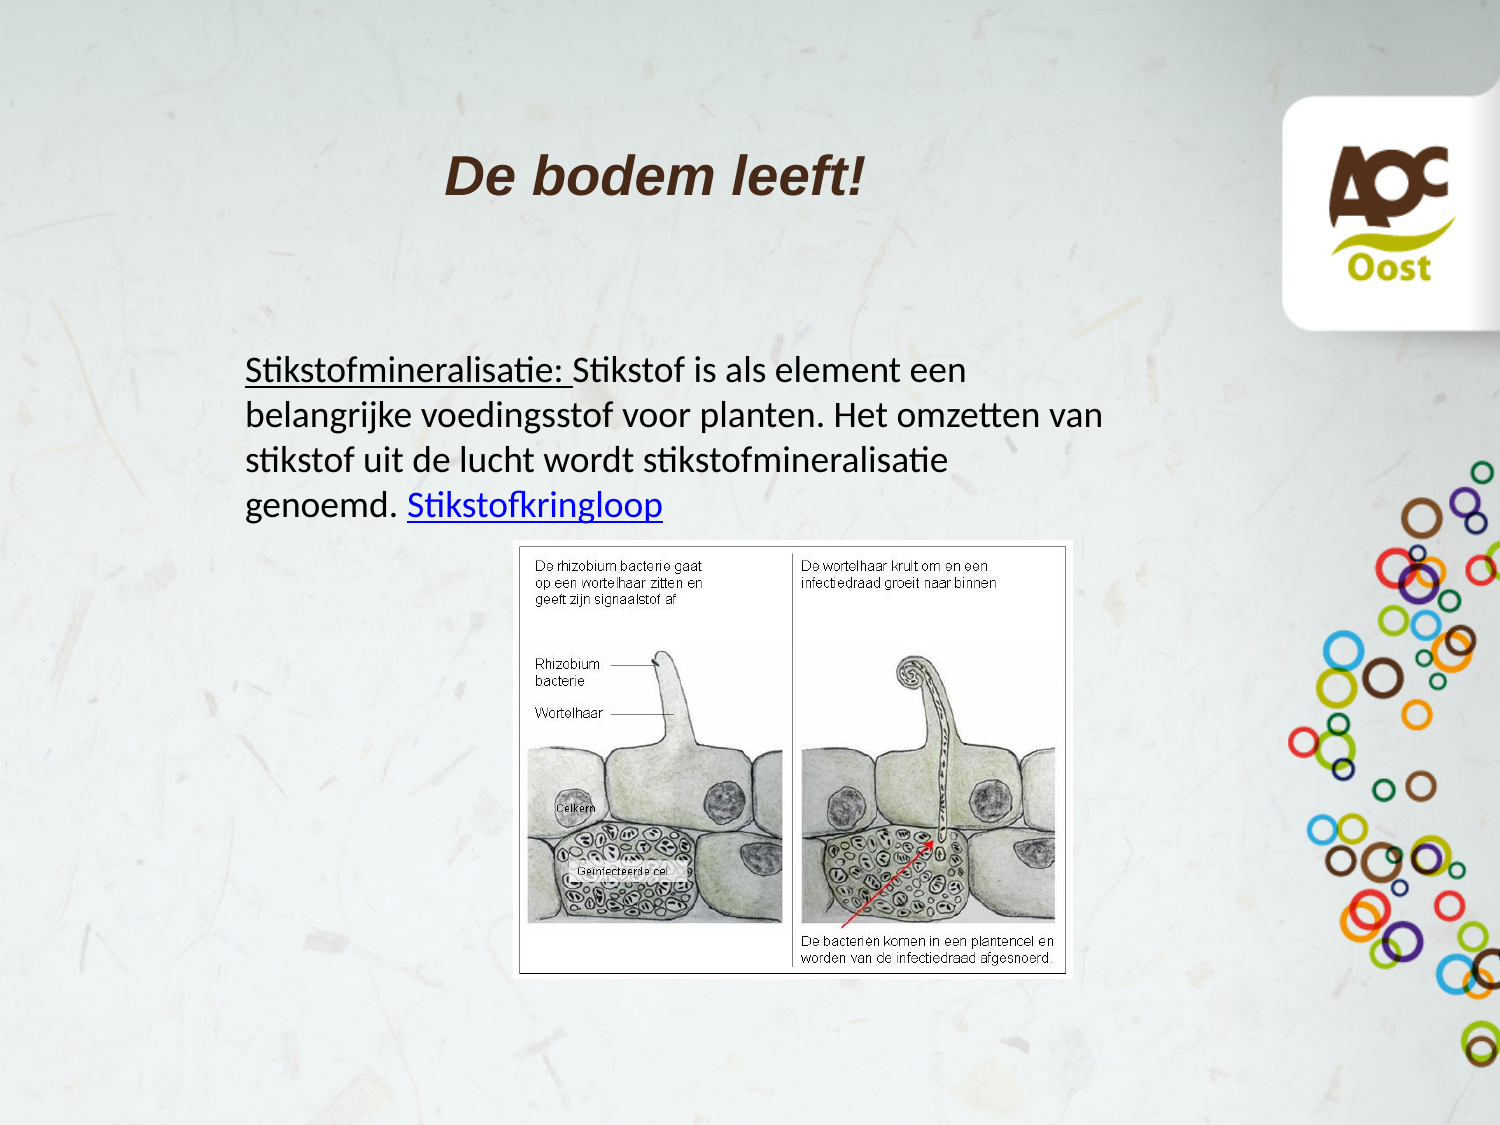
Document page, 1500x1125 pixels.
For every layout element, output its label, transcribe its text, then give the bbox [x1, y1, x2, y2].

picture [0, 0, 1500, 1125]
title De bodem leeft! [112, 101, 1199, 244]
subtitle [64, 349, 1235, 882]
text_box Stikstofmineralisatie: Stikstof is als element een belangrijke voedingsstof voor planten. Het omzetten van stikstof uit de lucht wordt stikstofmineralisatie genoemd. Stikstofkringloop [230, 338, 1125, 533]
